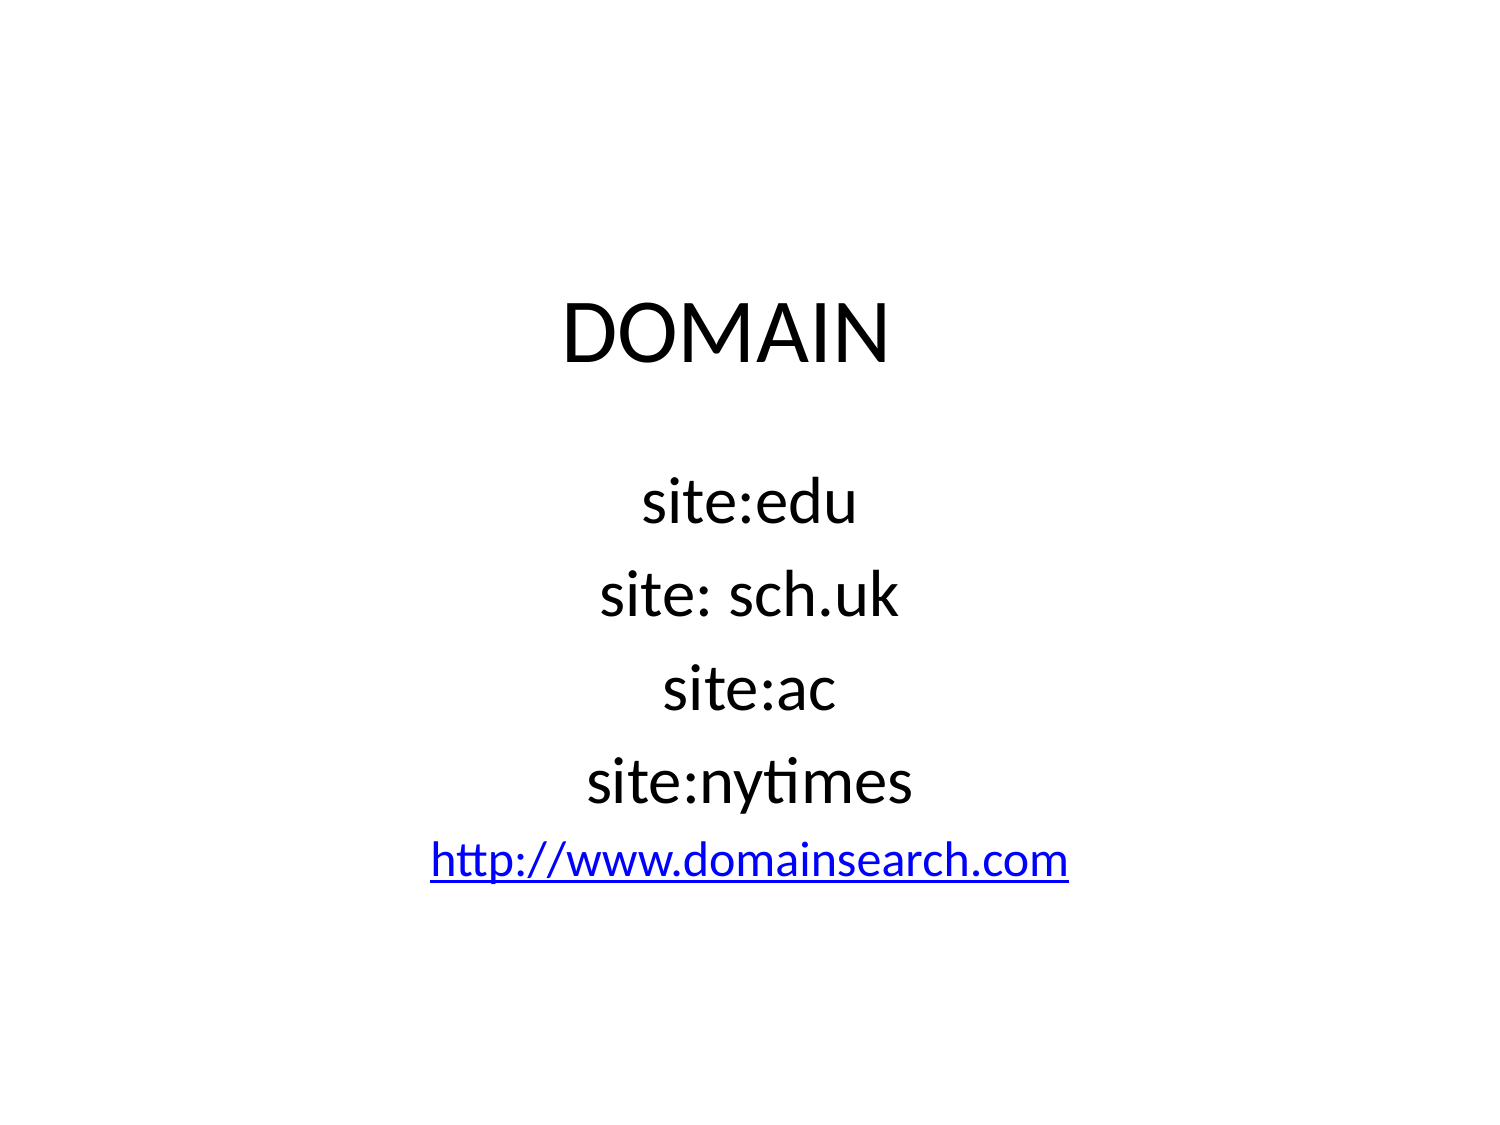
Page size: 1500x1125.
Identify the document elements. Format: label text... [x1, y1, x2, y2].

title DOMAIN [51, 232, 1402, 421]
list site:edu site: sch.uk site:ac site:nytimes http://www.domainsearch.com [75, 262, 1425, 1005]
